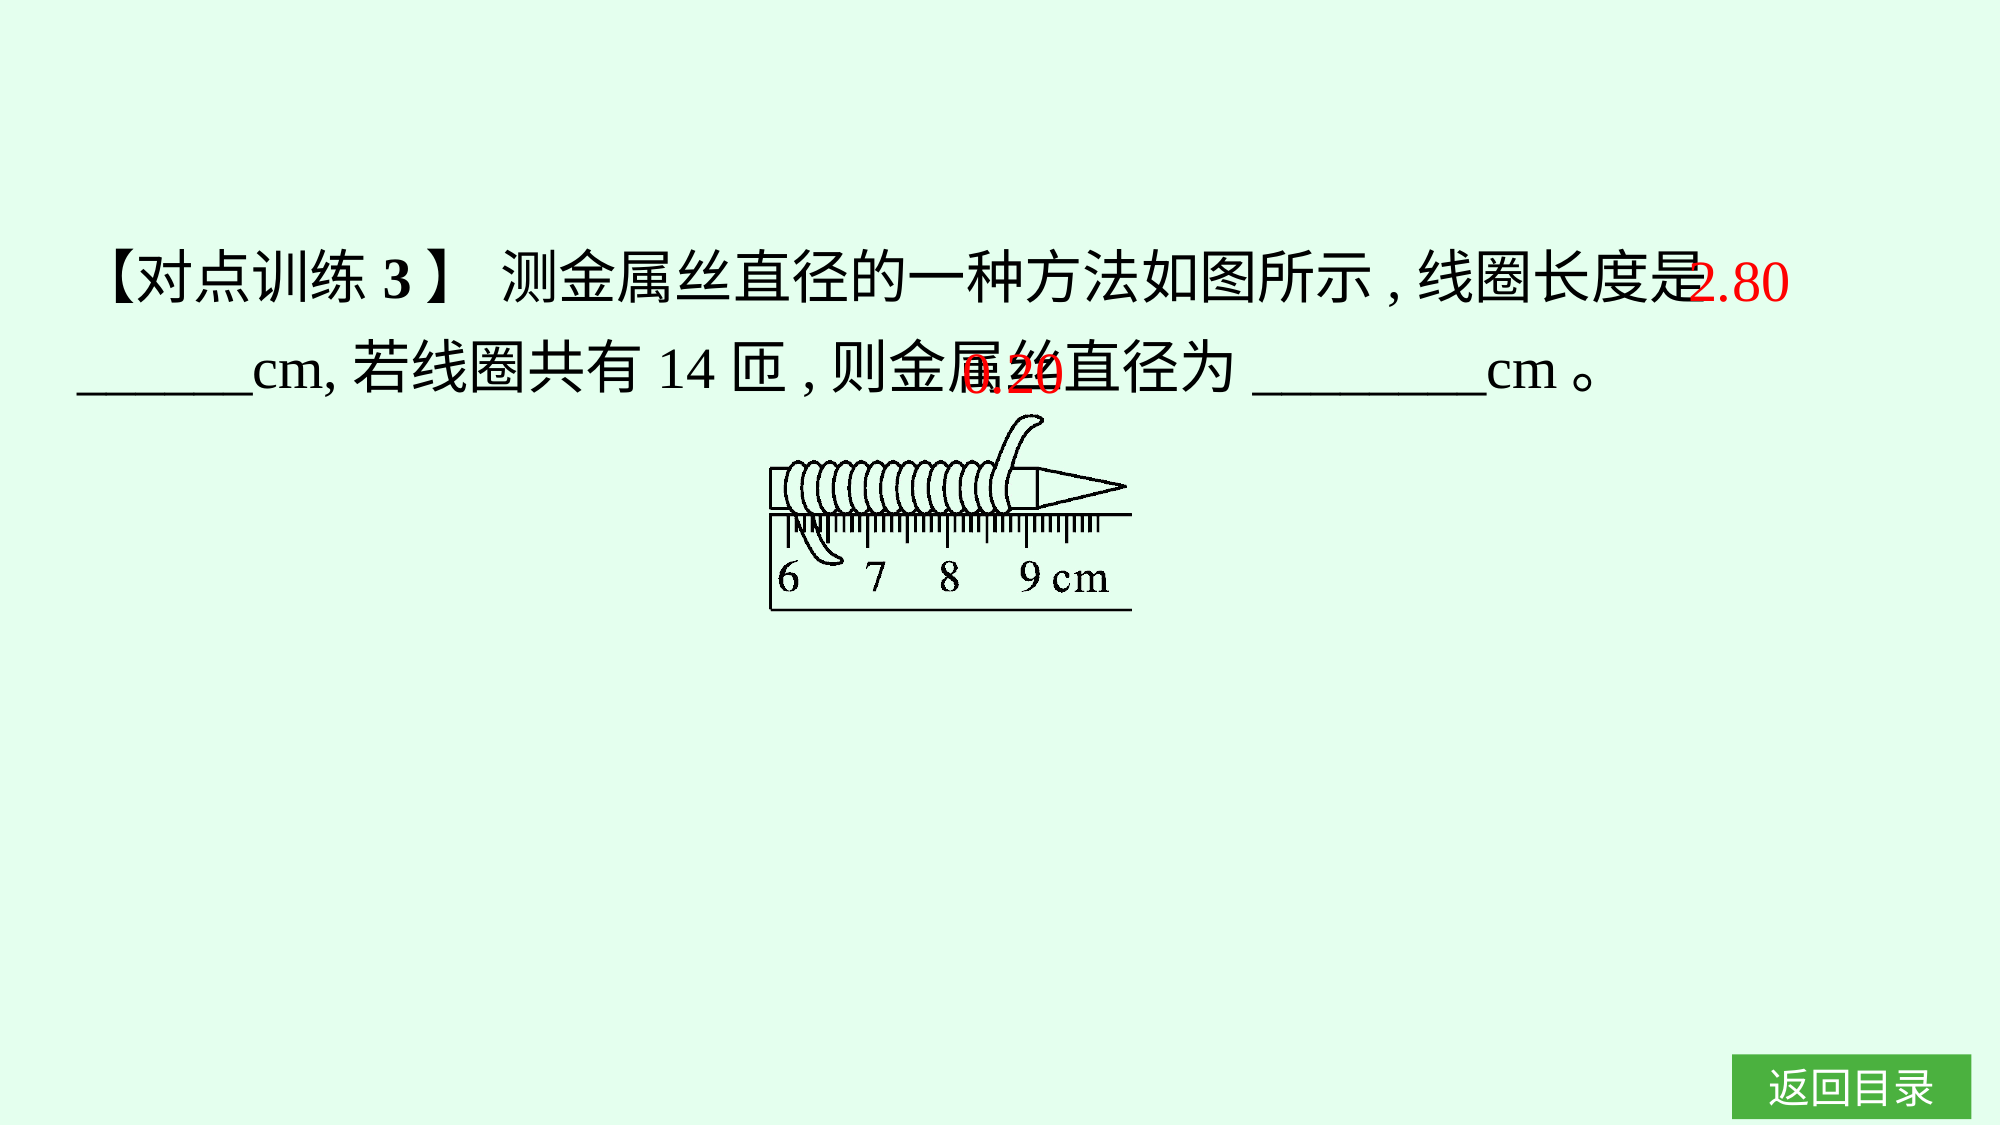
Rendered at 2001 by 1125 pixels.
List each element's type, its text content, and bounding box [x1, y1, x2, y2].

text_box 2.80 [1673, 214, 1821, 321]
text_box 0.20 [947, 306, 1094, 410]
picture [767, 410, 1133, 616]
text_box 【对点训练3】 测金属丝直径的一种方法如图所示,线圈长度是______cm,若线圈共有14匝,则金属丝直径为________cm。 [62, 211, 1938, 408]
